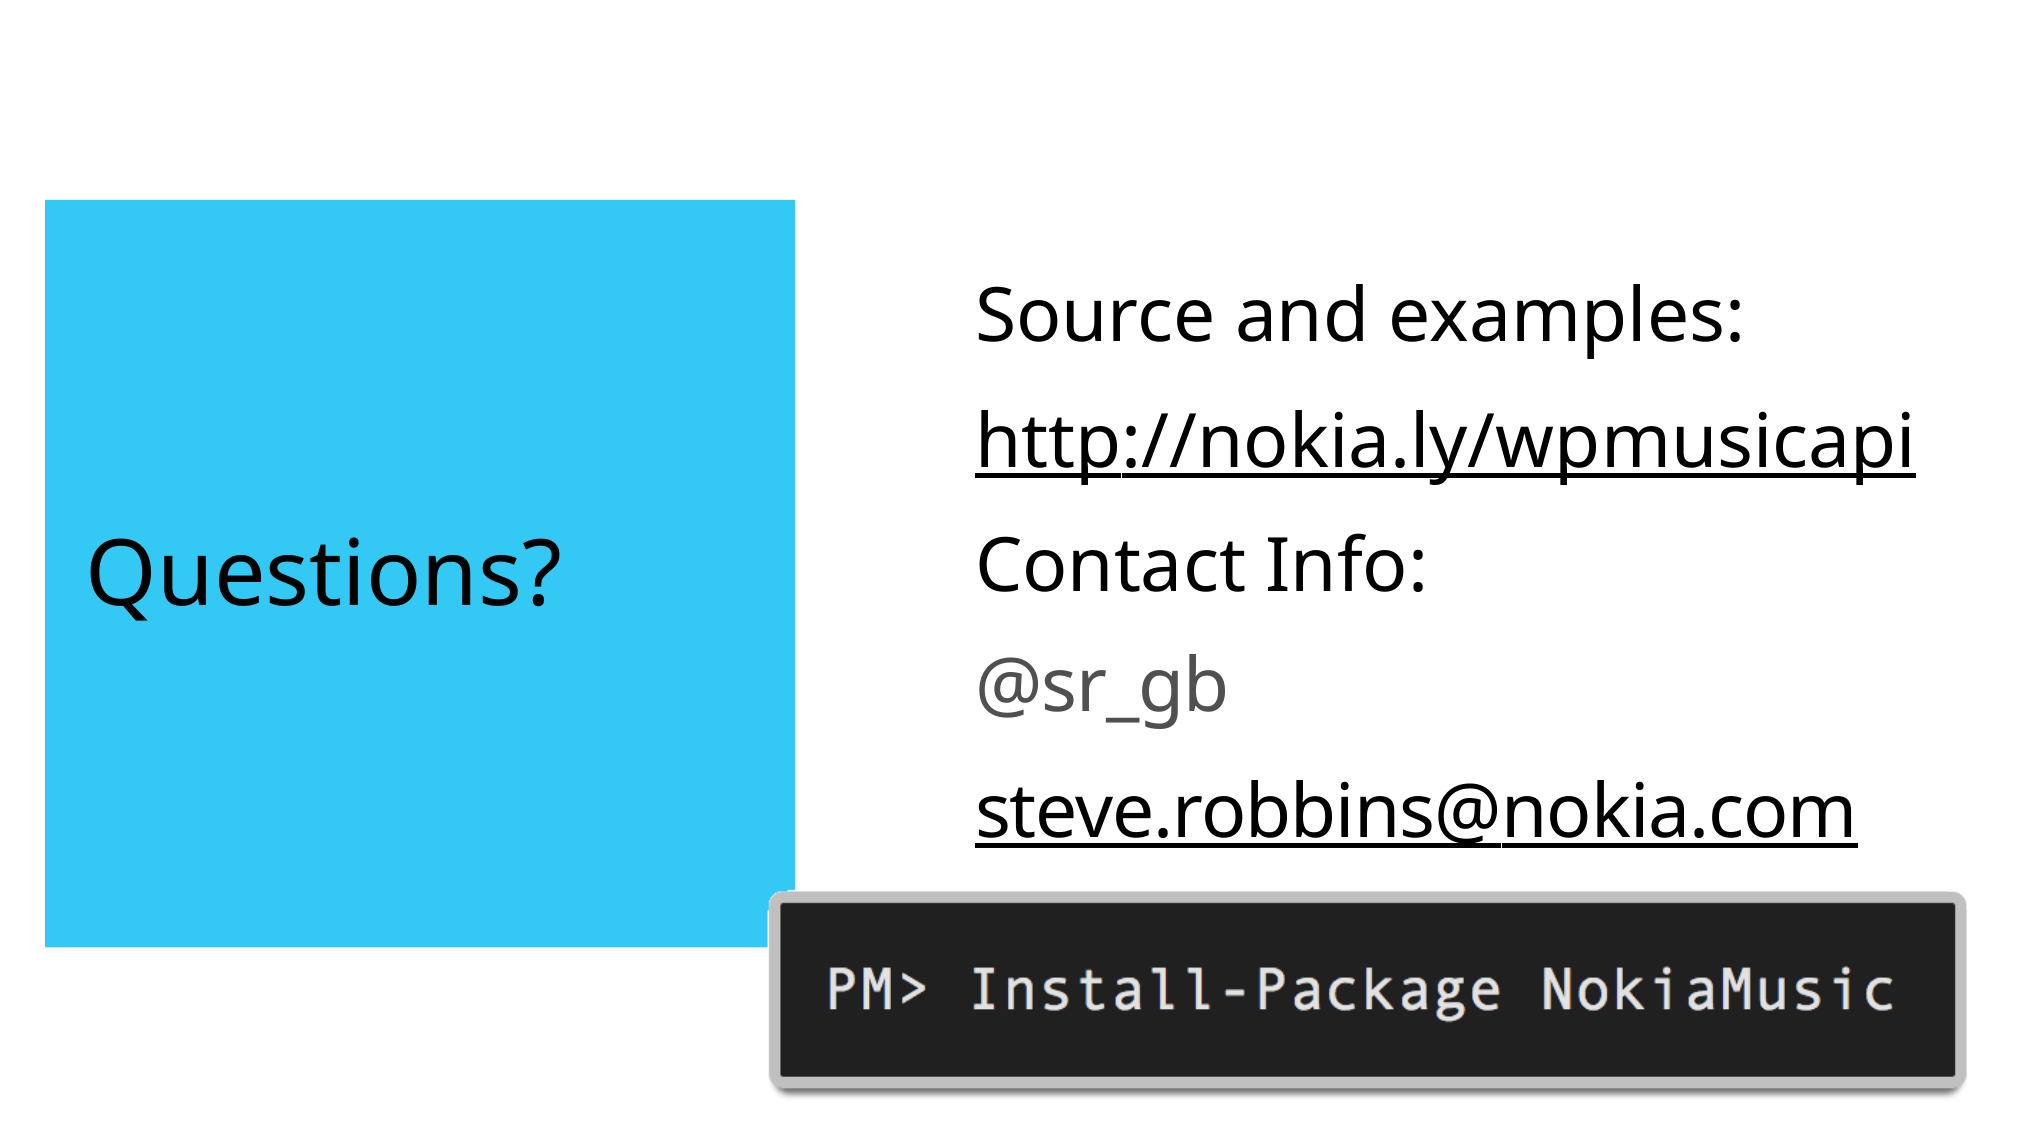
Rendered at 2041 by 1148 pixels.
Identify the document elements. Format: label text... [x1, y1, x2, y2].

picture [752, 873, 1985, 1111]
list Source and examples: http://nokia.ly/wpmusicapi Contact Info: @sr_gb steve.robbins@nokia.com [945, 490, 1996, 641]
title Questions? [45, 199, 796, 948]
